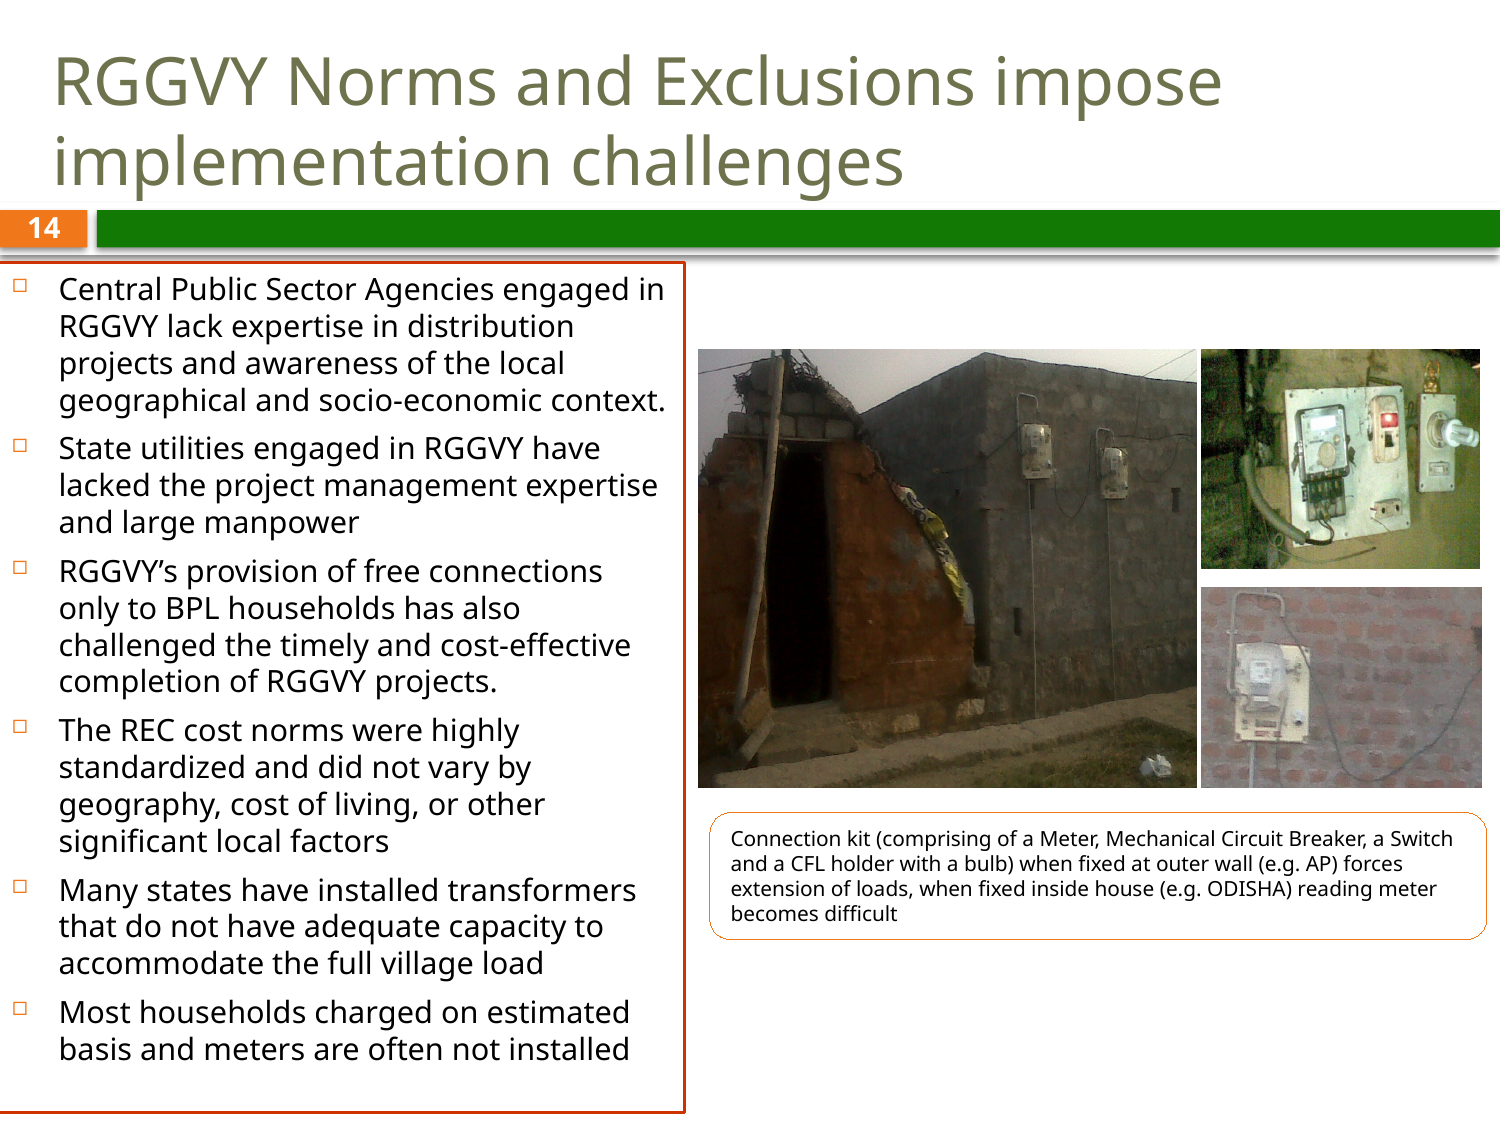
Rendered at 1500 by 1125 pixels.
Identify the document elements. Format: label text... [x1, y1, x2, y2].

title RGGVY Norms and Exclusions impose implementation challenges [37, 37, 1500, 200]
picture [698, 349, 1197, 788]
picture [1201, 349, 1480, 569]
list Central Public Sector Agencies engaged in RGGVY lack expertise in distribution projects and awareness of the local geographical and socio-economic context. State utilities engaged in RGGVY have lacked the project management expertise and large manpower RGGVY’s provision of free connections only to BPL households has also challenged the timely and cost-effective completion of RGGVY projects. The REC cost norms were highly standardized and did not vary by geography, cost of living, or other significant local factors Many states have installed transformers that do not have adequate capacity to accommodate the full village load Most households charged on estimated basis and meters are often not installed [0, 261, 686, 1114]
text_box Connection kit (comprising of a Meter, Mechanical Circuit Breaker, a Switch and a CFL holder with a bulb) when fixed at outer wall (e.g. AP) forces extension of loads, when fixed inside house (e.g. ODISHA) reading meter becomes difficult [709, 812, 1487, 940]
slide_number 14 [0, 208, 88, 249]
picture [1201, 587, 1482, 788]
